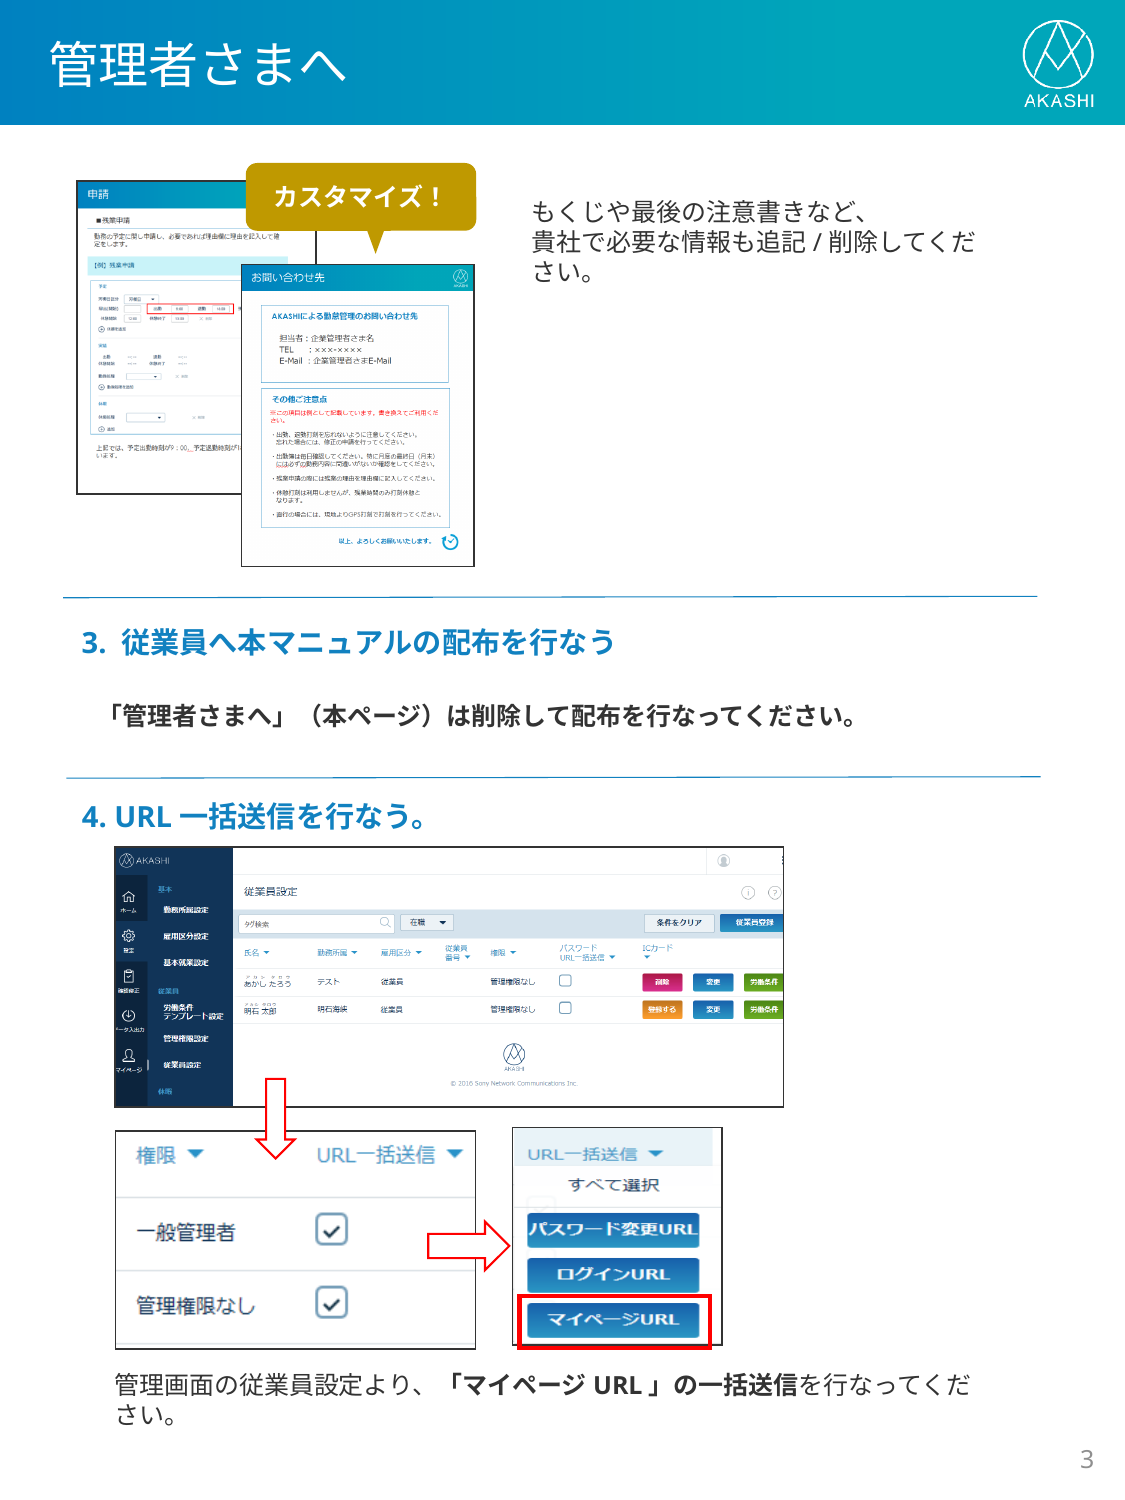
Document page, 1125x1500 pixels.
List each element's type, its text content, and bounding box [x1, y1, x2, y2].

title 管理者さまへ [33, 0, 1045, 123]
picture [115, 847, 783, 1106]
text_box [265, 1106, 287, 1131]
picture [116, 1131, 475, 1349]
text_box 4. URL一括送信を行なう。 [67, 790, 1045, 841]
text_box 3. 従業員へ本マニュアルの配布を行なう [66, 616, 1044, 667]
picture [1045, 9, 1103, 117]
picture [263, 274, 271, 281]
picture [513, 1128, 722, 1345]
text_box 「管理者さまへ」（本ページ）は削除して配布を行なってください。 [83, 693, 1000, 738]
text_box [519, 1345, 711, 1349]
text_box もくじや最後の注意書きなど、 貴社で必要な情報も追記/削除してください。 [517, 189, 1000, 324]
text_box 管理画面の従業員設定より、「マイページURL」の一括送信を行なってください。 [99, 1361, 998, 1437]
text_box [475, 1219, 511, 1273]
picture [77, 181, 474, 566]
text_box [245, 162, 477, 254]
slide_number 2 [856, 1420, 1110, 1500]
